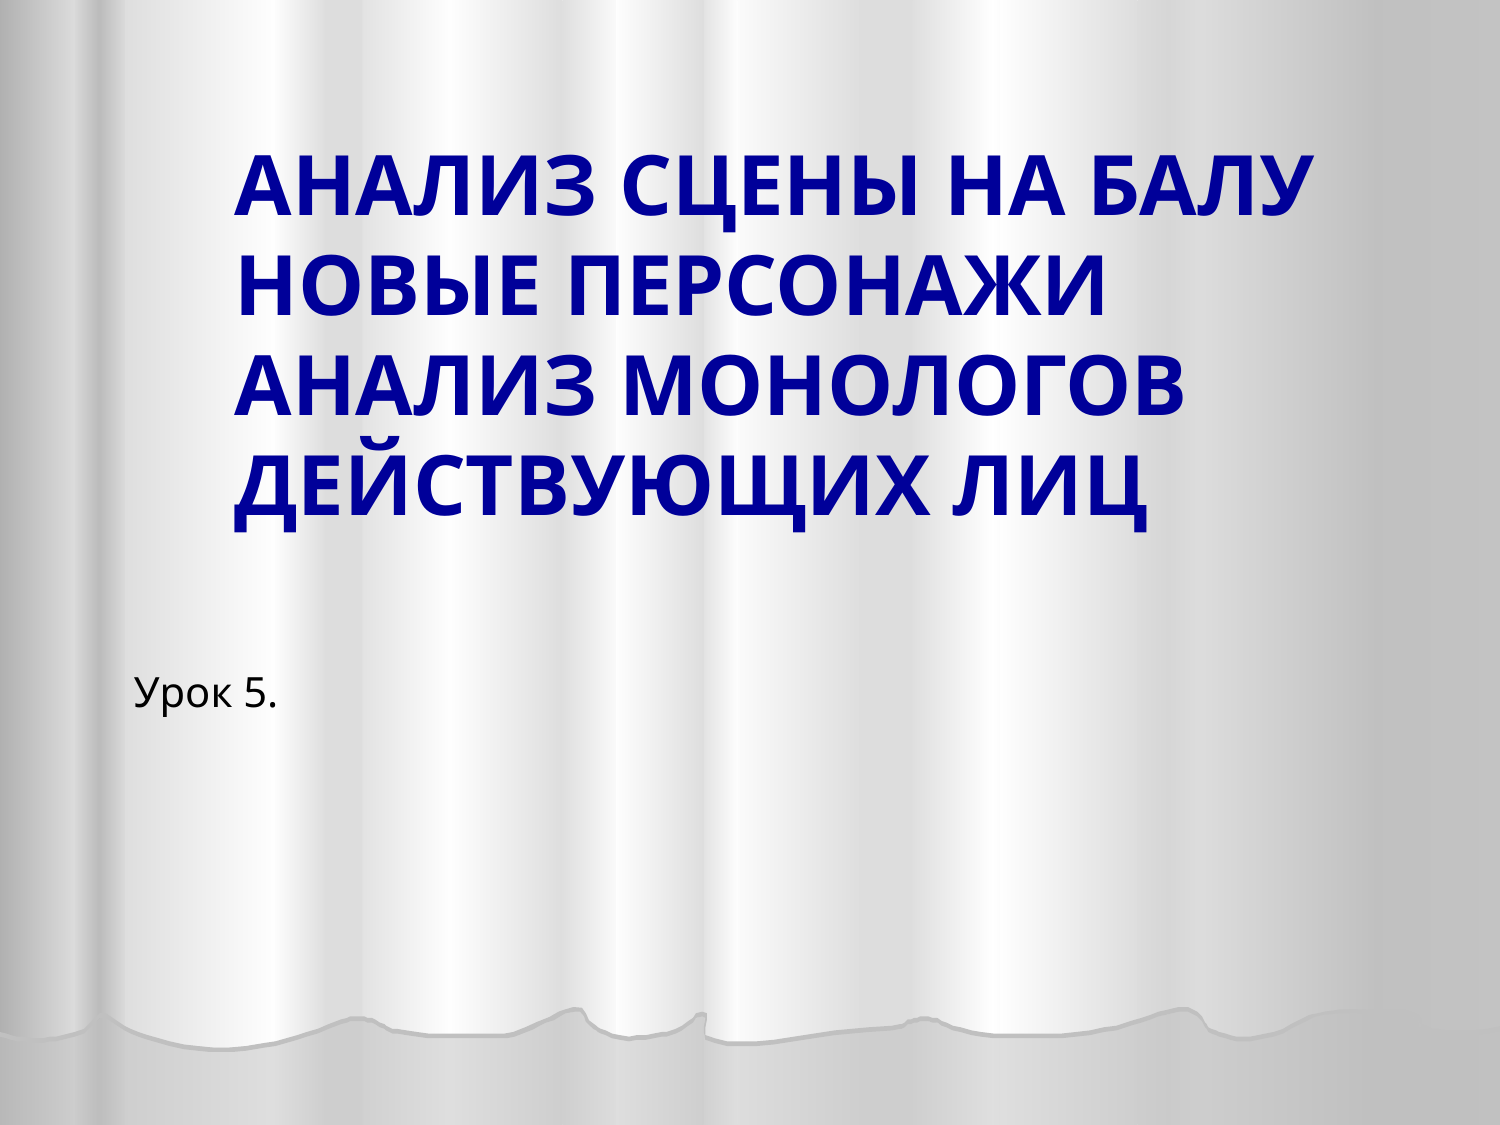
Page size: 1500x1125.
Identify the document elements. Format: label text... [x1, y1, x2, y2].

list Урок 5. [118, 476, 1394, 724]
title Анализ сцены на балу Новые персонажи Анализ монологов действующих лиц [137, 124, 1413, 349]
